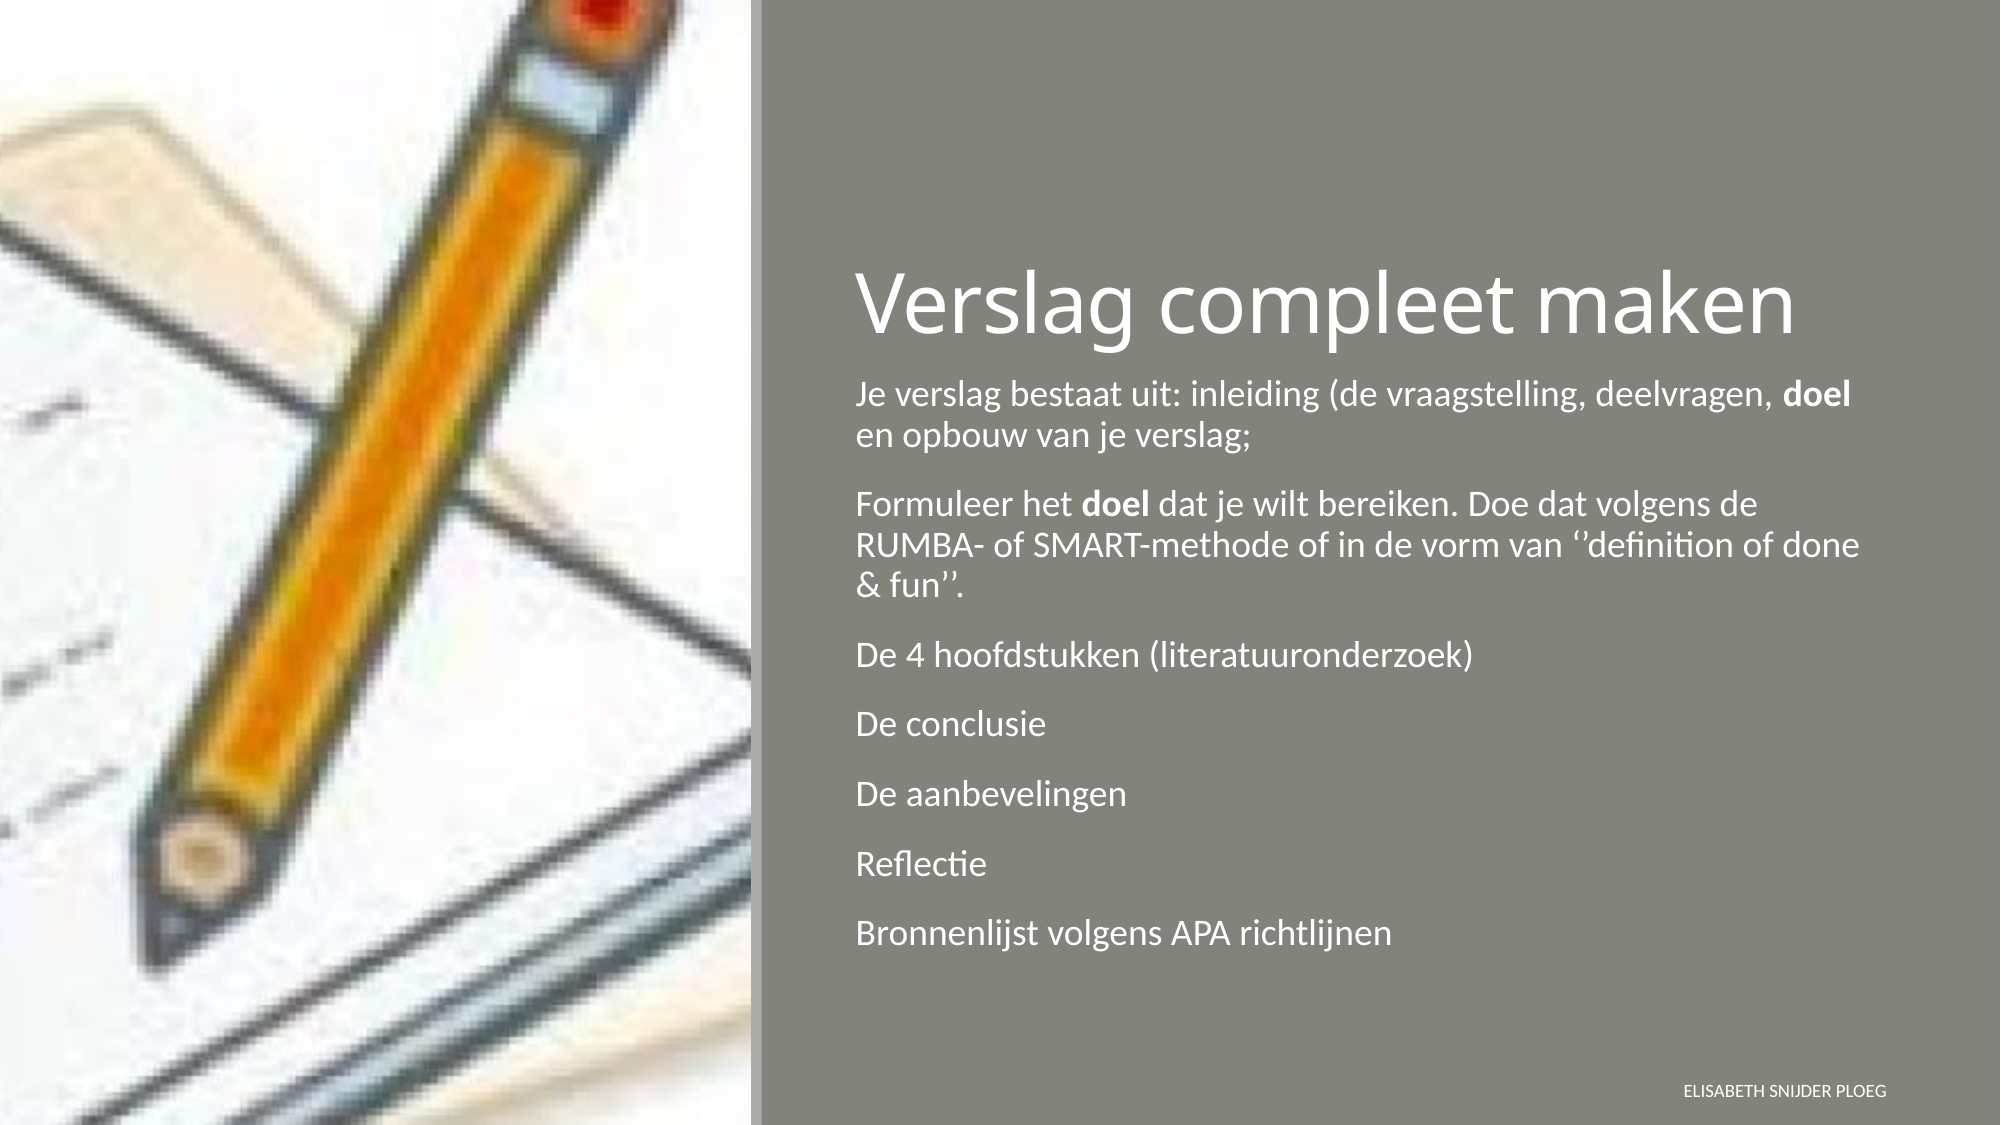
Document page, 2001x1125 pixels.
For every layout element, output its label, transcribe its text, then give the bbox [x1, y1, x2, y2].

picture [0, 0, 752, 1125]
title Verslag compleet maken [840, 84, 1881, 359]
text_box [763, 0, 2000, 1125]
text_box [759, 0, 763, 1125]
footer Elisabeth Snijder Ploeg [1318, 1059, 1902, 1120]
list Je verslag bestaat uit: inleiding (de vraagstelling, deelvragen, doel en opbouw van je verslag; Formuleer het doel dat je wilt bereiken. Doe dat volgens de RUMBA- of SMART-methode of in de vorm van ‘’definition of done & fun’’. De 4 hoofdstukken (literatuuronderzoek) De conclusie De aanbevelingen Reflectie Bronnenlijst volgens APA richtlijnen [840, 366, 1881, 966]
